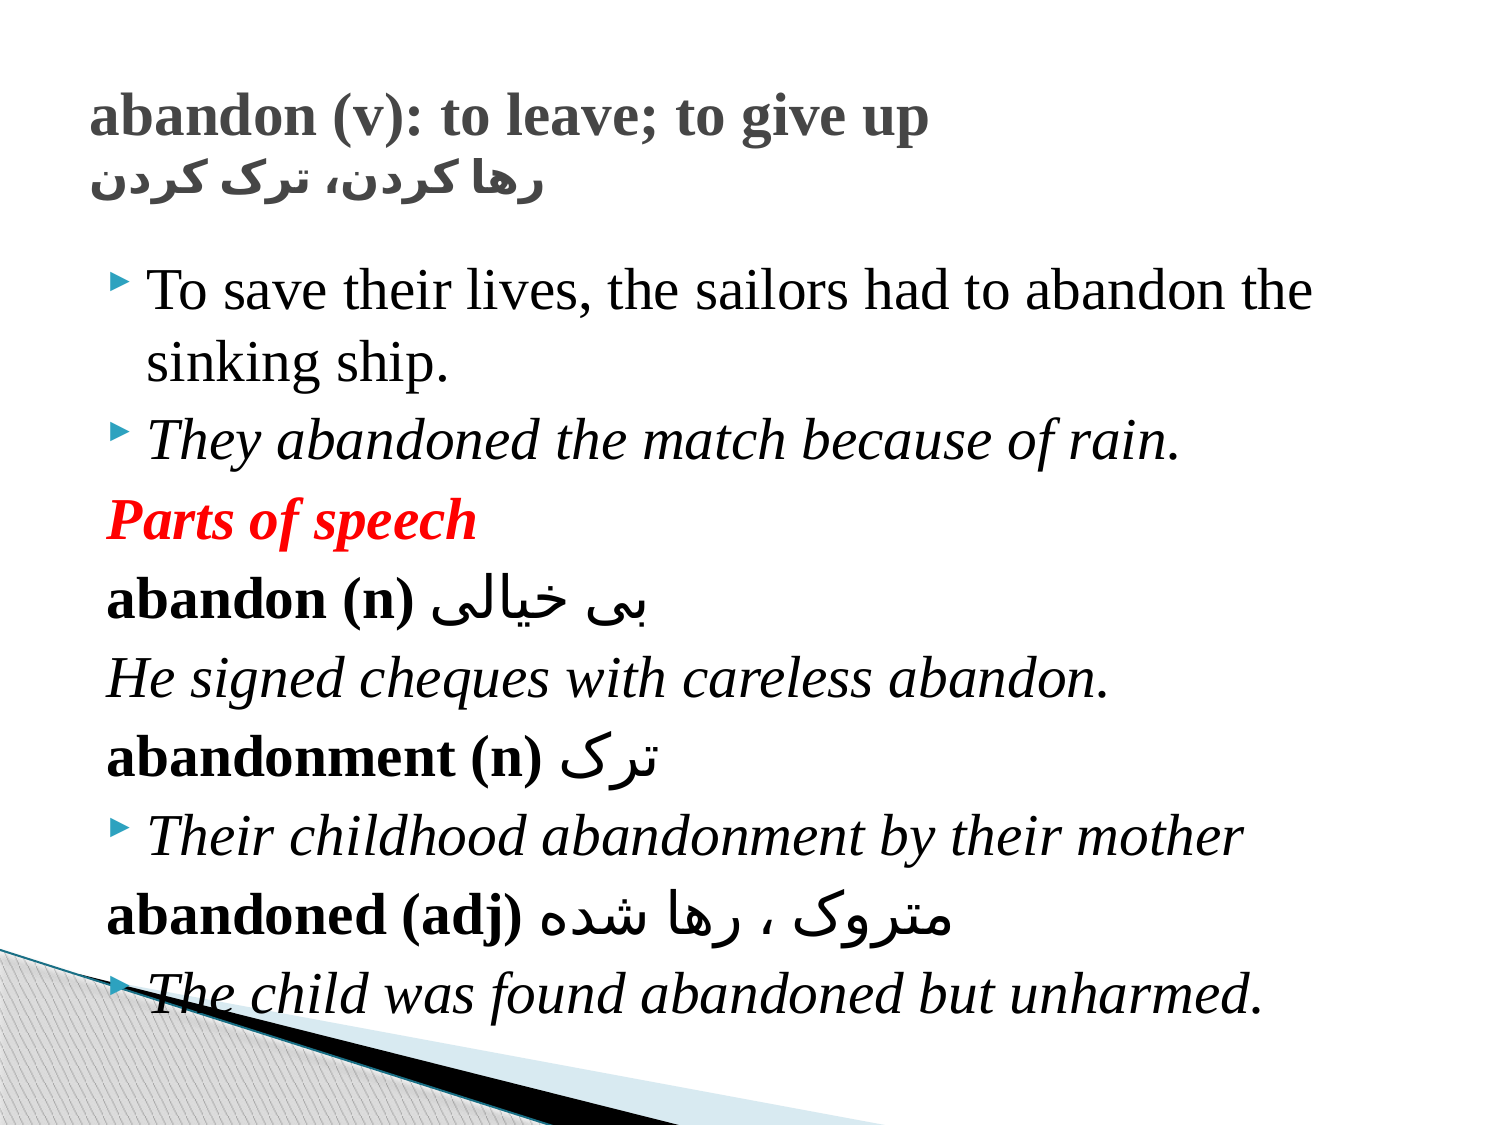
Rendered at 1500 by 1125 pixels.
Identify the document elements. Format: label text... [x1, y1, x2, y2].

list To save their lives, the sailors had to abandon the sinking ship. They abandoned the match because of rain. Parts of speech abandon (n) بی خیالی He signed cheques with careless abandon. abandonment (n) ترک Their childhood abandonment by their mother abandoned (adj) متروک ، رها شده The child was found abandoned but unharmed. [75, 243, 1425, 1100]
title abandon (v): to leave; to give up رها کردن، ترک کردن [75, 45, 1425, 233]
